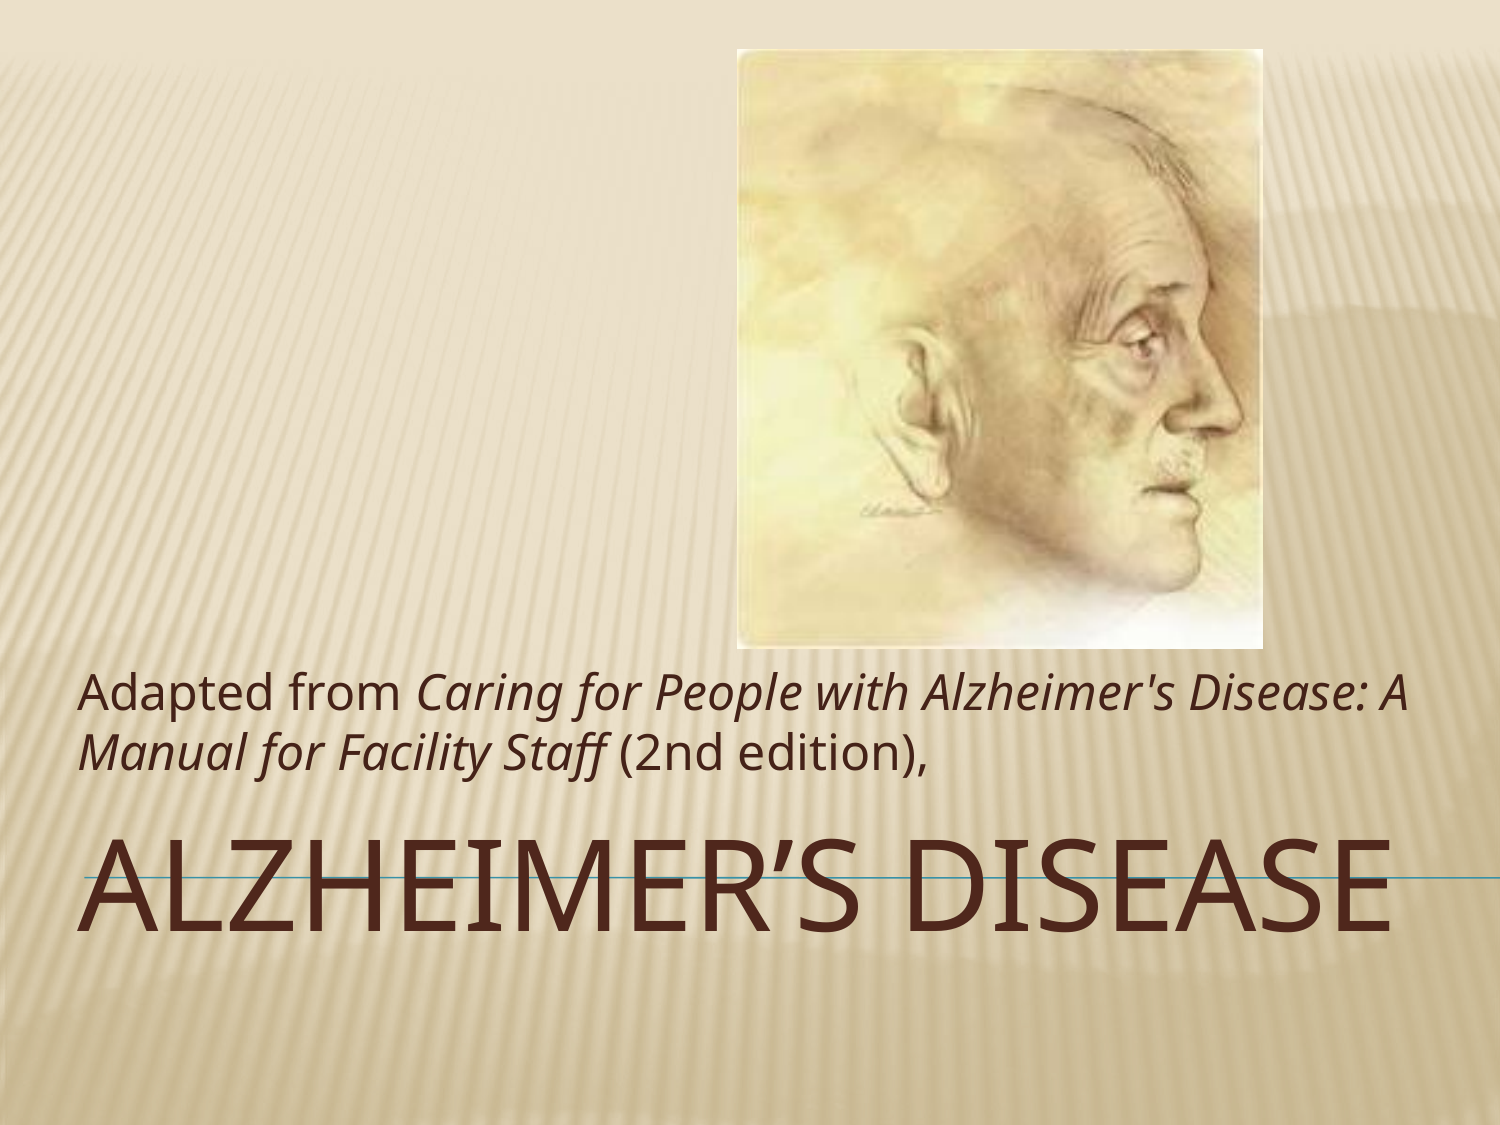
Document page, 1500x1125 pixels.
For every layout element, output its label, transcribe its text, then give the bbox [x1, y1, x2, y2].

picture [737, 49, 1263, 649]
title ALZHEIMER’S DISEASE [62, 796, 1450, 997]
subtitle Adapted from Caring for People with Alzheimer's Disease: A Manual for Facility Staff (2nd edition), [62, 637, 1450, 788]
